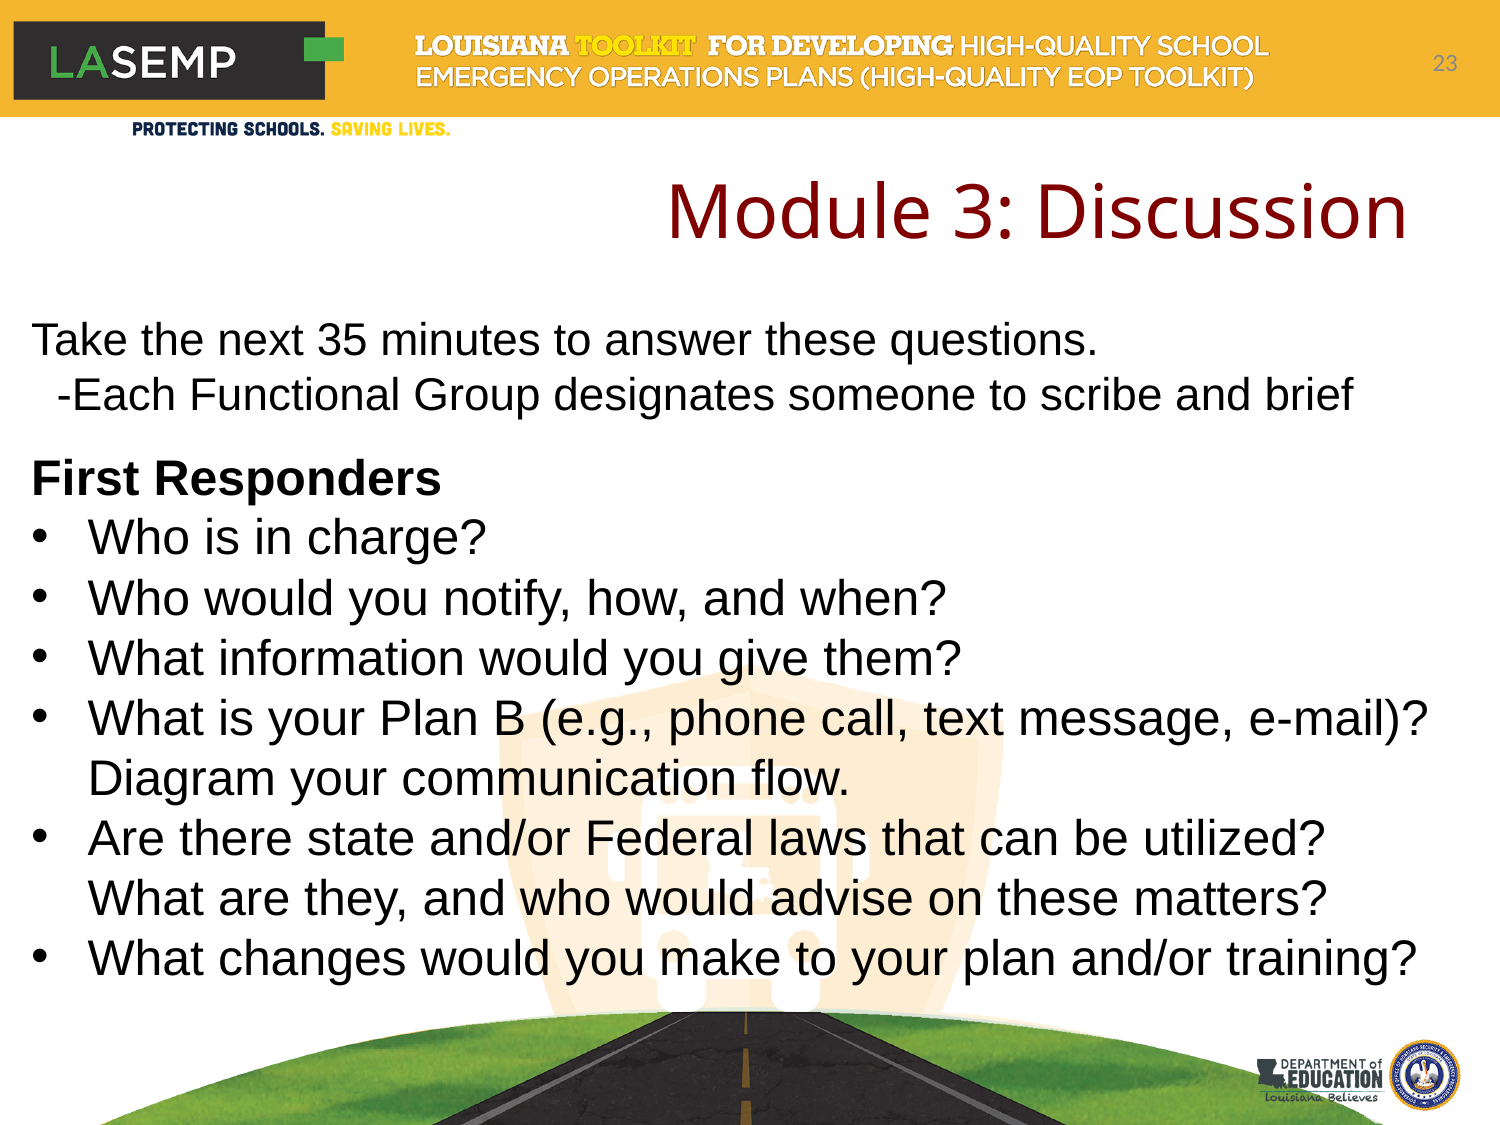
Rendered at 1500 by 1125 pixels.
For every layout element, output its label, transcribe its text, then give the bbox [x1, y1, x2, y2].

text_box Take the next 35 minutes to answer these questions. -Each Functional Group designates someone to scribe and brief First Responders Who is in charge? Who would you notify, how, and when? What information would you give them? What is your Plan B (e.g., phone call, text message, e-mail)? Diagram your communication flow. Are there state and/or Federal laws that can be utilized? What are they, and who would advise on these matters? What changes would you make to your plan and/or training? [16, 302, 1473, 1028]
title Module 3: Discussion [75, 115, 1425, 302]
slide_number 23 [1122, 31, 1473, 92]
picture [0, 0, 1500, 1125]
